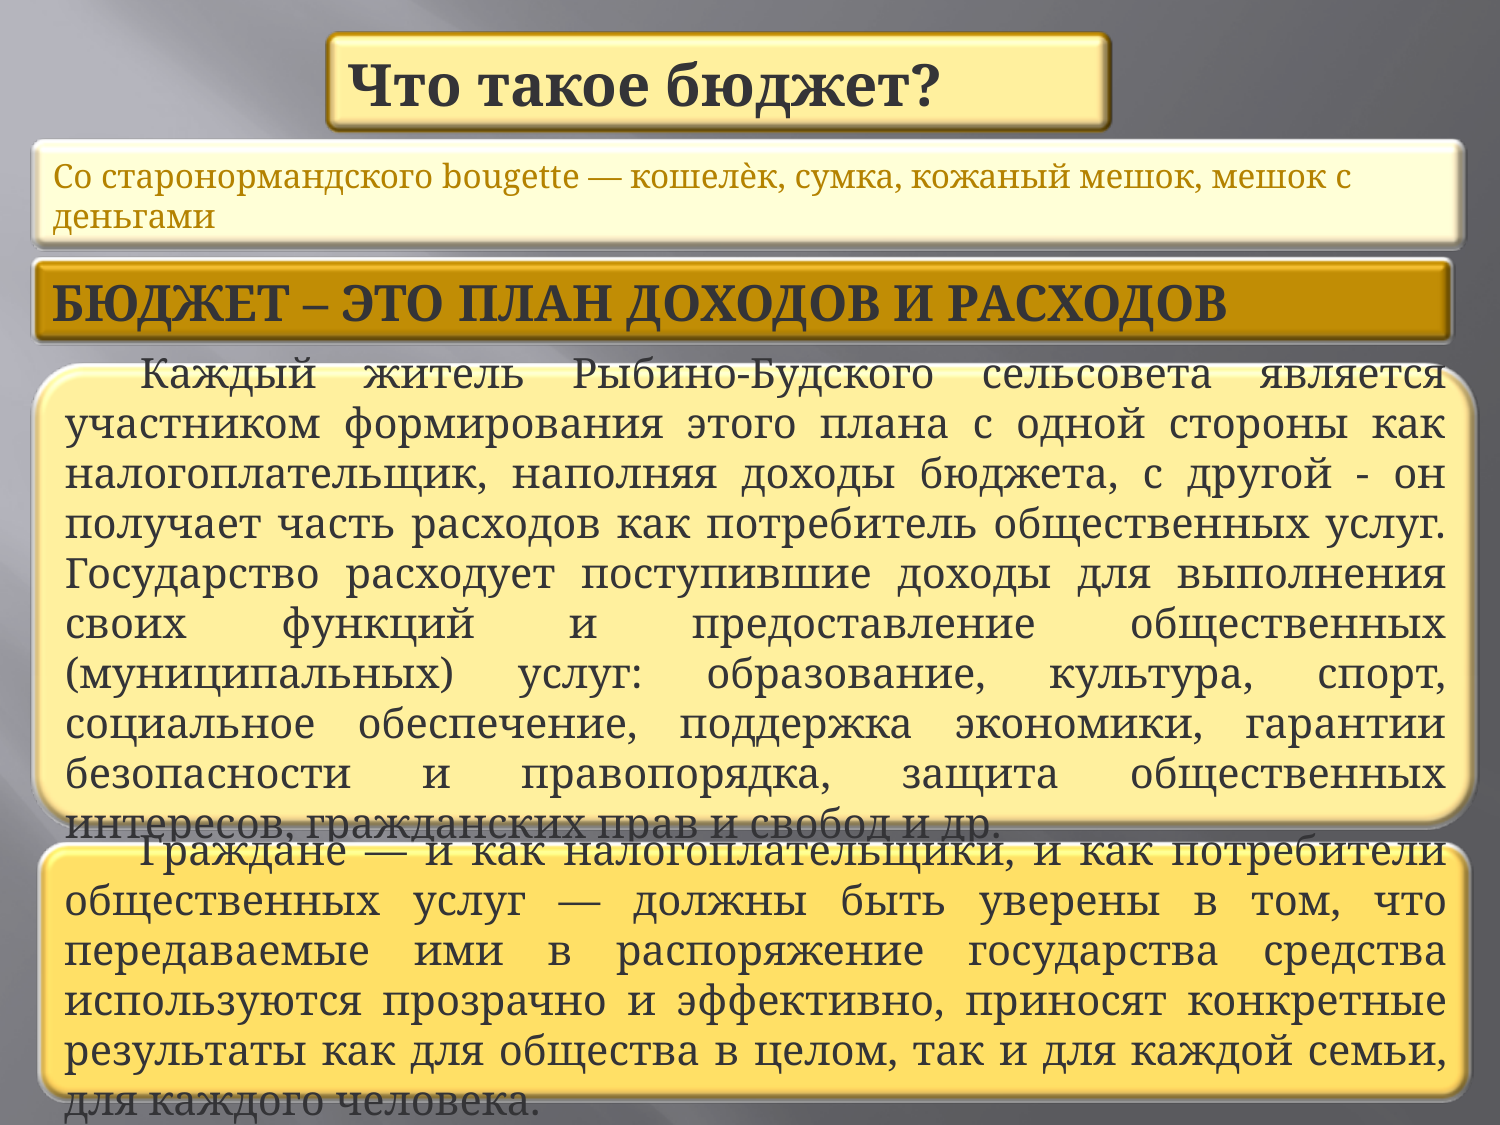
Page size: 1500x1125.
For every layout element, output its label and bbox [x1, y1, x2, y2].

text_box [35, 840, 1476, 1106]
text_box [29, 255, 1457, 347]
text_box [29, 136, 1469, 253]
text_box [29, 361, 1481, 832]
text_box [324, 30, 1114, 140]
